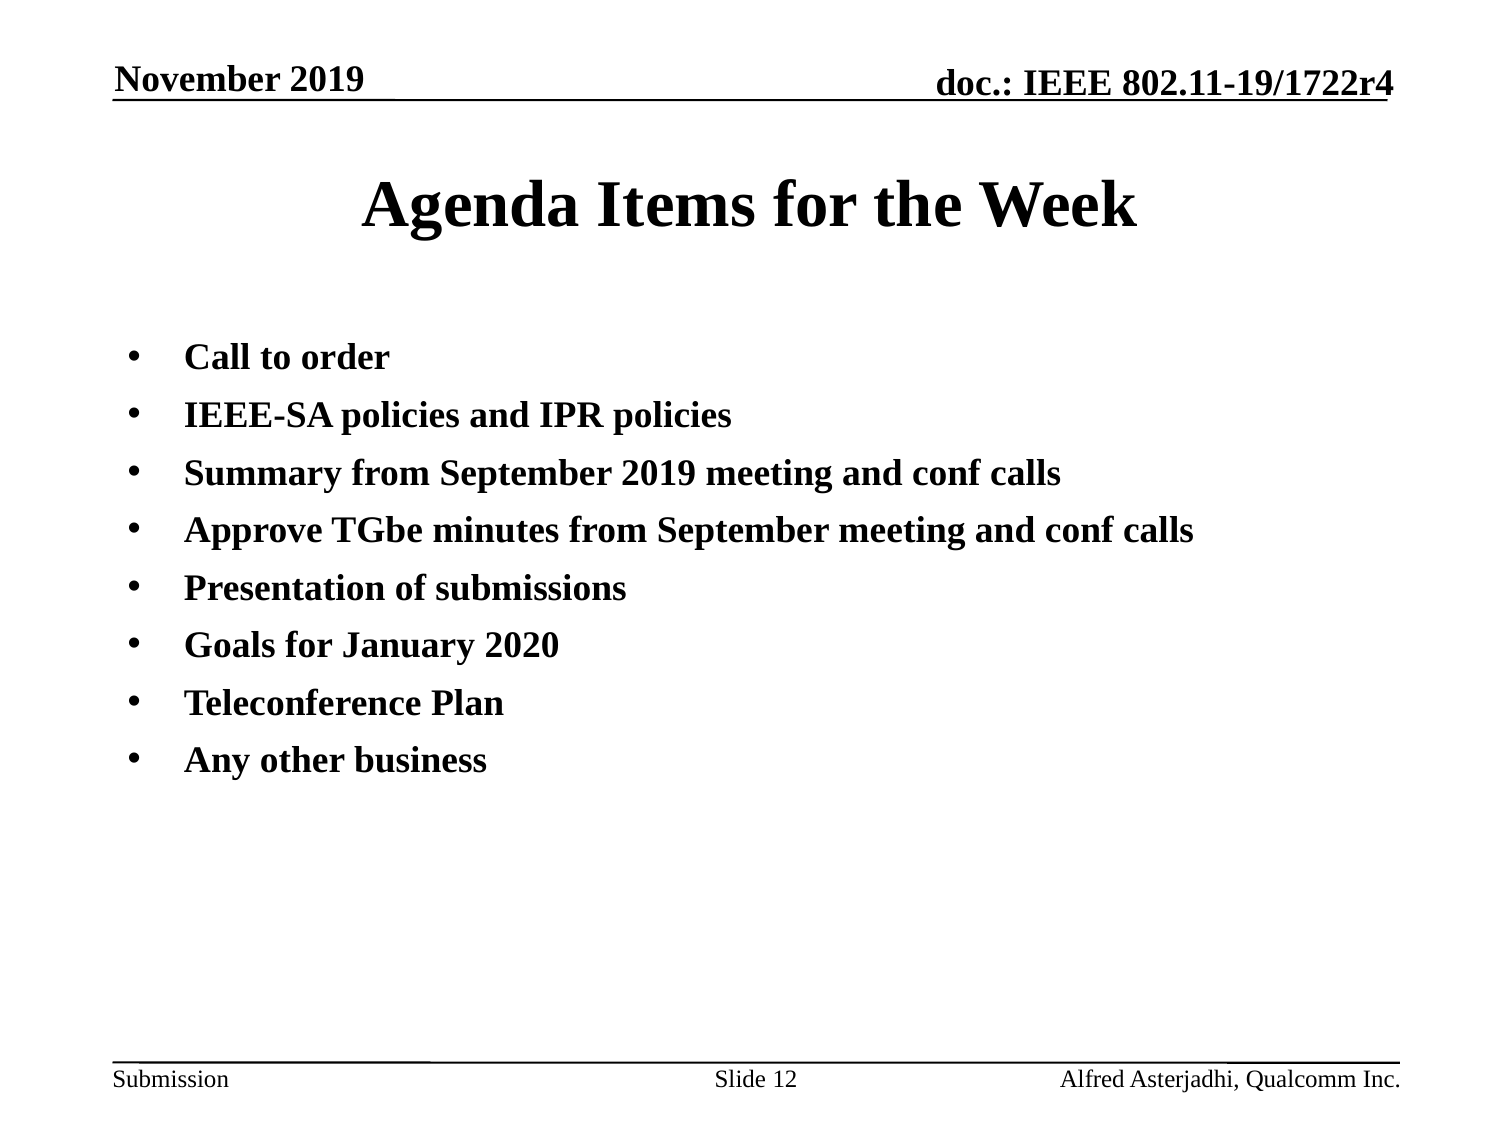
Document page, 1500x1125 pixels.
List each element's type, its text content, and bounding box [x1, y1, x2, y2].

slide_number Slide 12 [712, 1061, 800, 1123]
list Call to order IEEE-SA policies and IPR policies Summary from September 2019 meeting and conf calls Approve TGbe minutes from September meeting and conf calls Presentation of submissions Goals for January 2020 Teleconference Plan Any other business [112, 324, 1388, 1000]
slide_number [114, 54, 423, 100]
footer Alfred Asterjadhi, Qualcomm Inc. [878, 1061, 1402, 1093]
title Agenda Items for the Week [112, 112, 1388, 288]
